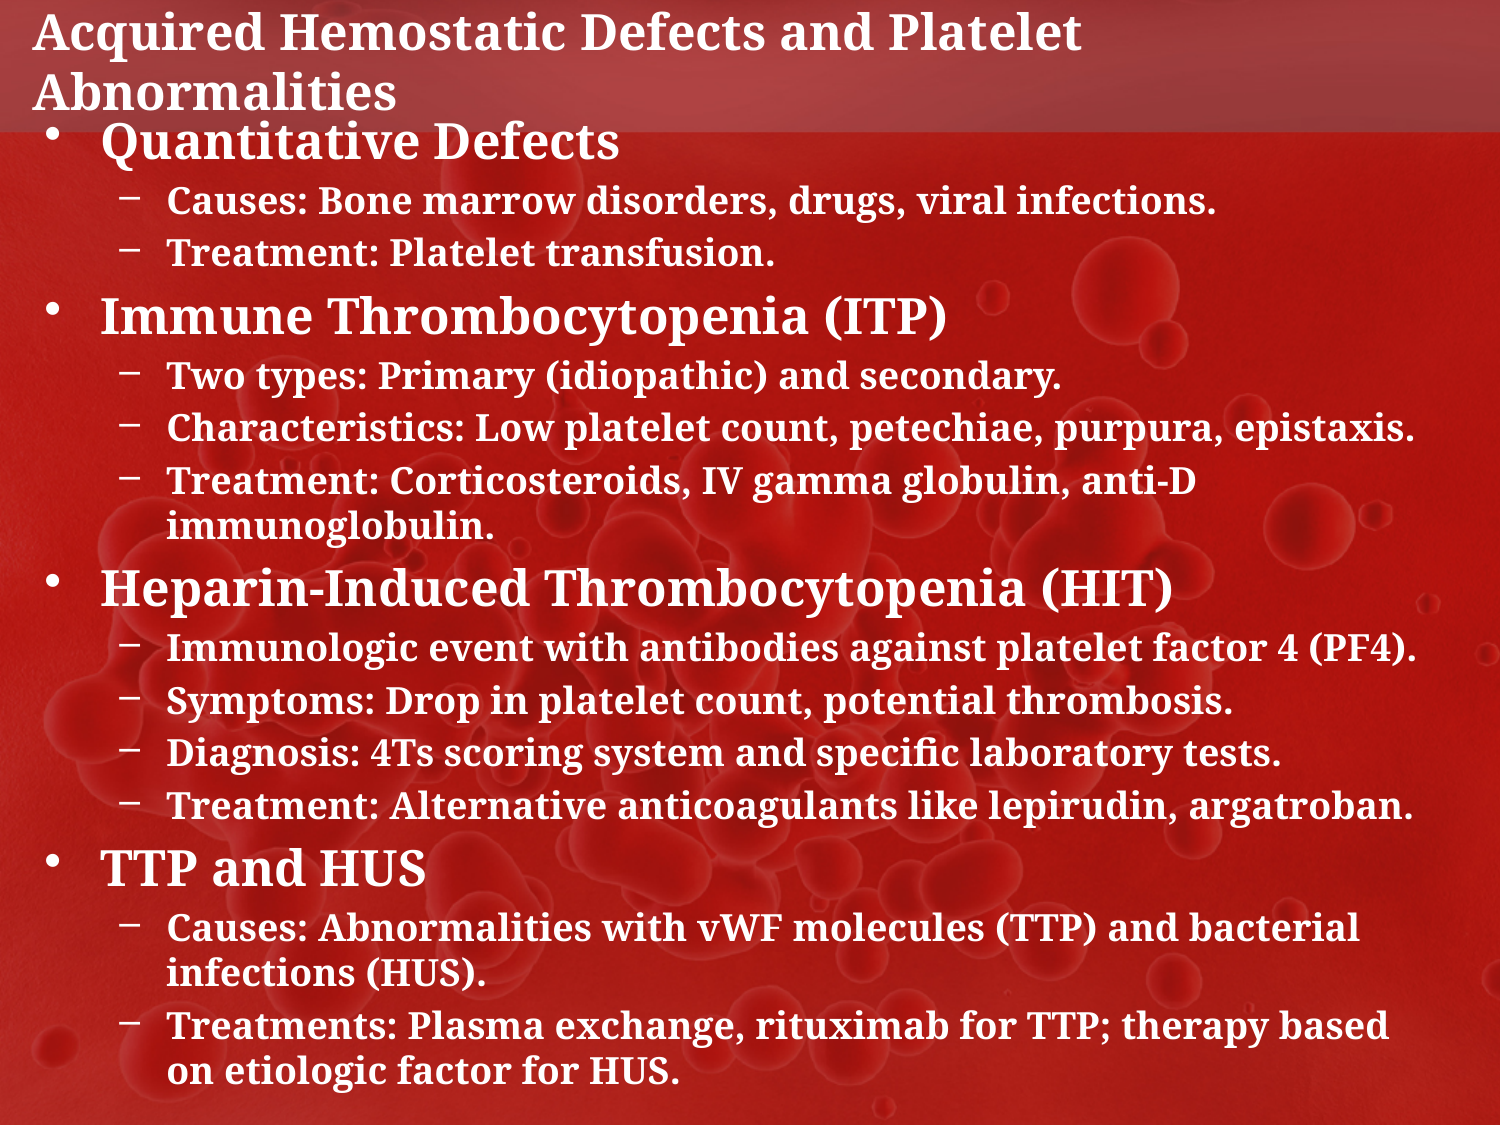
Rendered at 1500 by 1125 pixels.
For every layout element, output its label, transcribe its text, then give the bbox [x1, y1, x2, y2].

title Acquired Hemostatic Defects and Platelet Abnormalities [17, 18, 1448, 103]
list Quantitative Defects Causes: Bone marrow disorders, drugs, viral infections. Treatment: Platelet transfusion. Immune Thrombocytopenia (ITP) Two types: Primary (idiopathic) and secondary. Characteristics: Low platelet count, petechiae, purpura, epistaxis. Treatment: Corticosteroids, IV gamma globulin, anti-D immunoglobulin. Heparin-Induced Thrombocytopenia (HIT) Immunologic event with antibodies against platelet factor 4 (PF4). Symptoms: Drop in platelet count, potential thrombosis. Diagnosis: 4Ts scoring system and specific laboratory tests. Treatment: Alternative anticoagulants like lepirudin, argatroban. TTP and HUS Causes: Abnormalities with vWF molecules (TTP) and bacterial infections (HUS). Treatments: Plasma exchange, rituximab for TTP; therapy based on etiologic factor for HUS. [29, 101, 1459, 1107]
picture [0, 0, 1500, 1125]
